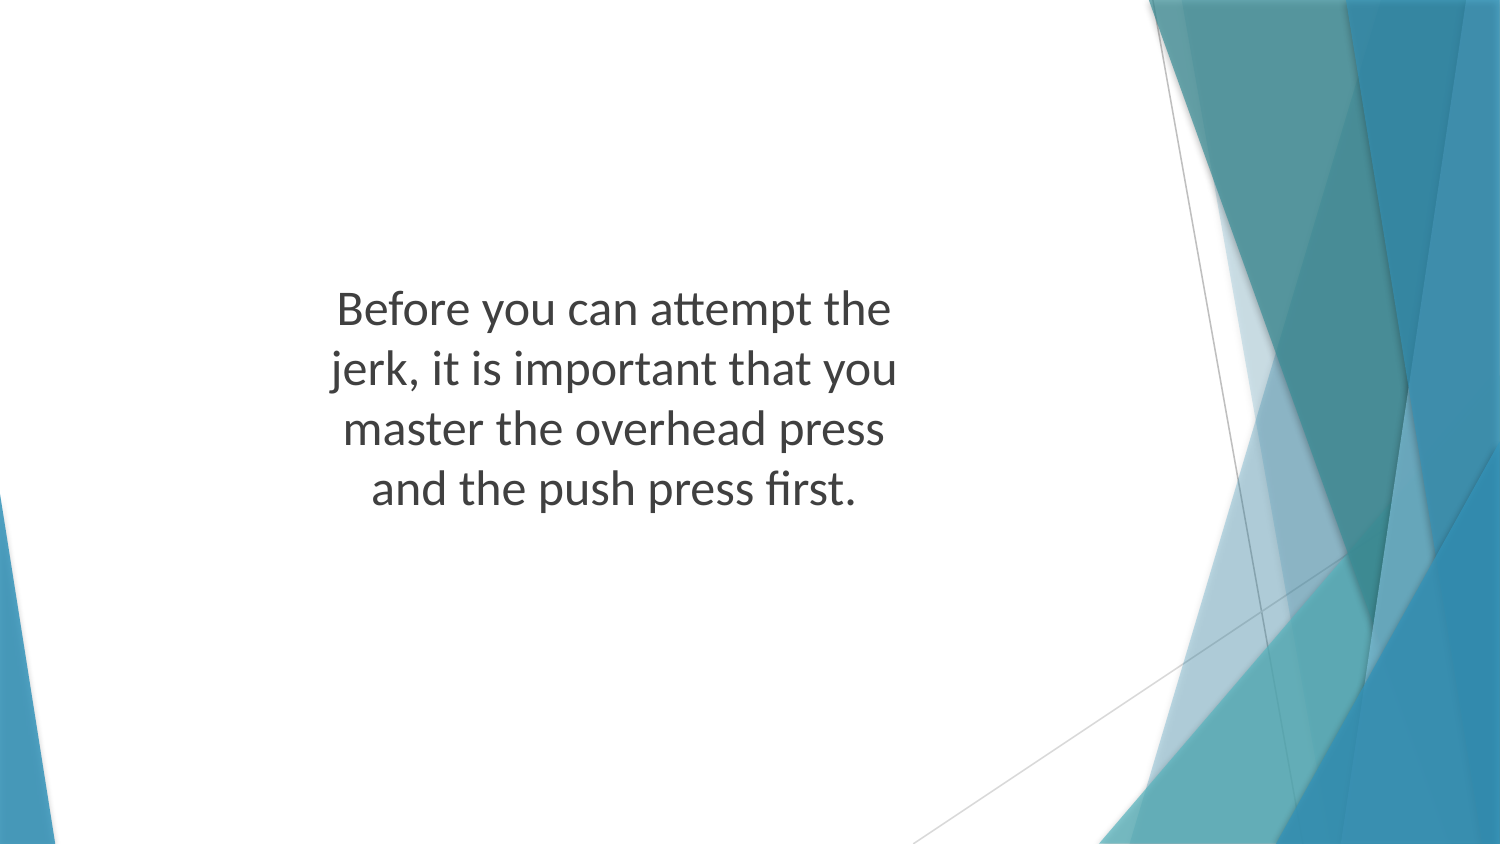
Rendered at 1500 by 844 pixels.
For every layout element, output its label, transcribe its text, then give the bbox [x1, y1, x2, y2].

list Before you can attempt the jerk, it is important that you master the overhead press and the push press first. [289, 268, 939, 623]
